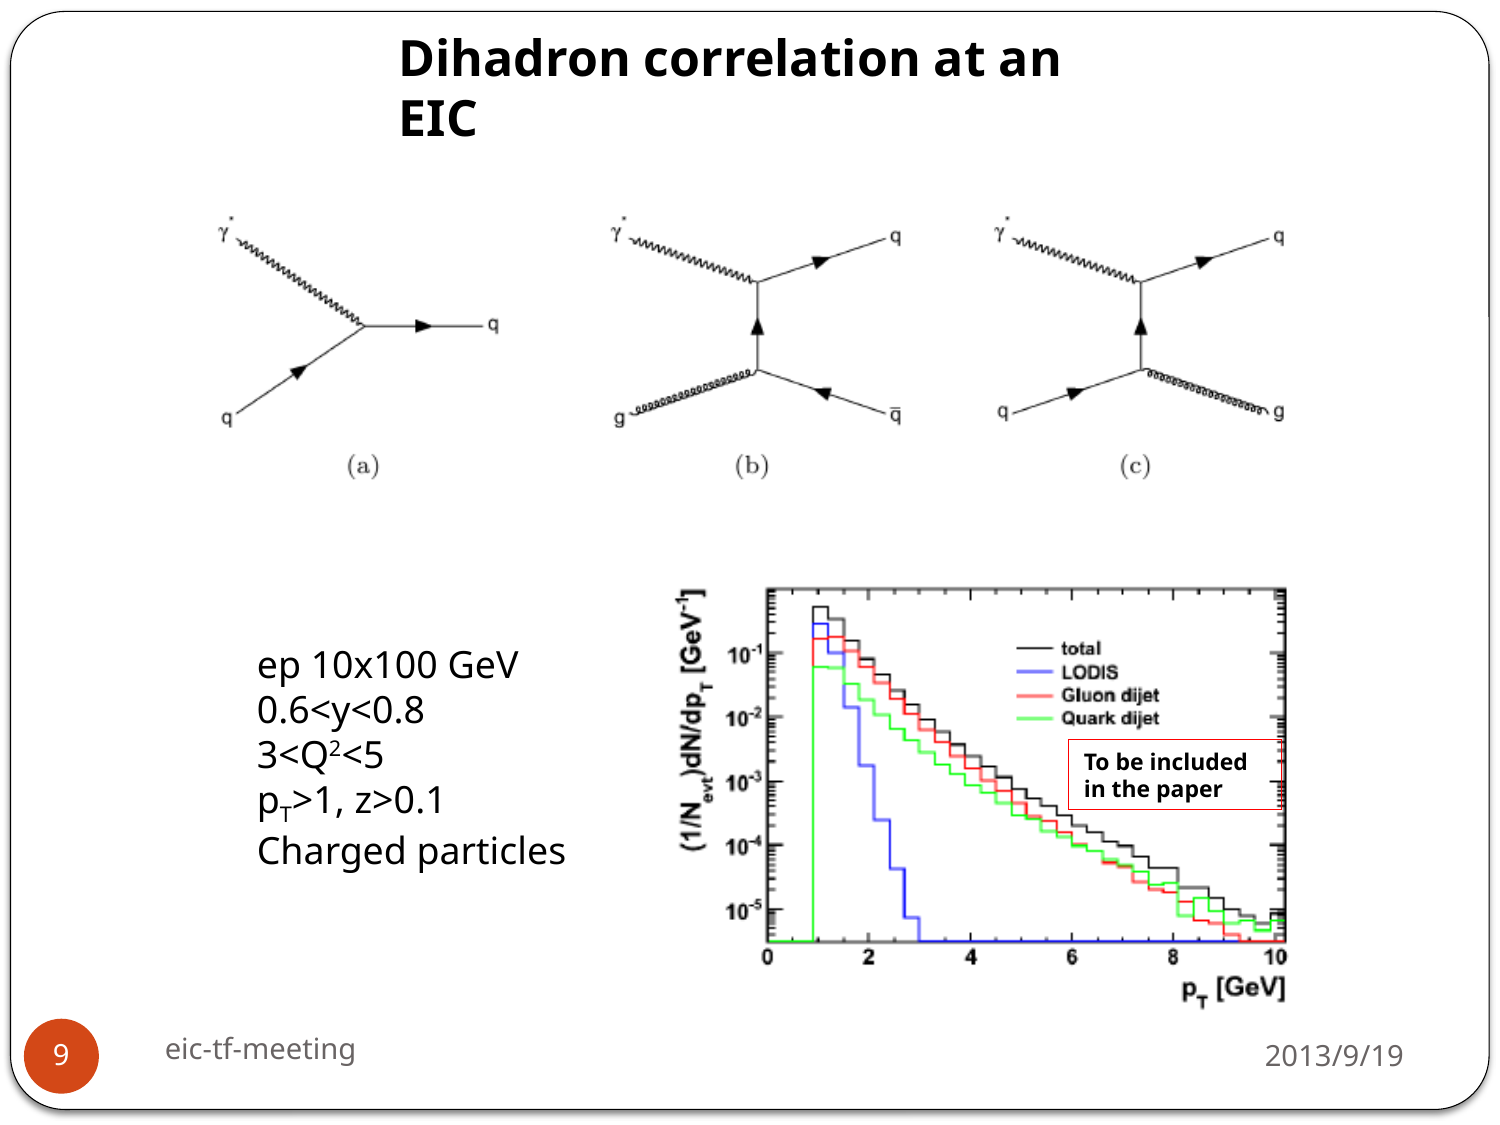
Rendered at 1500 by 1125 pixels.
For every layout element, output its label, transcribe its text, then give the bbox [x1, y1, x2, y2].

text_box Dihadron correlation at an EIC [383, 19, 1117, 141]
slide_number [1012, 1015, 1419, 1094]
picture [624, 549, 1318, 1012]
footer eic-tf-meeting [150, 1012, 800, 1088]
slide_number 9 [23, 1018, 99, 1094]
text_box ep 10x100 GeV 0.6<y<0.8 3<Q2<5 pT>1, z>0.1 Charged particles [242, 633, 619, 880]
picture [123, 142, 1309, 492]
